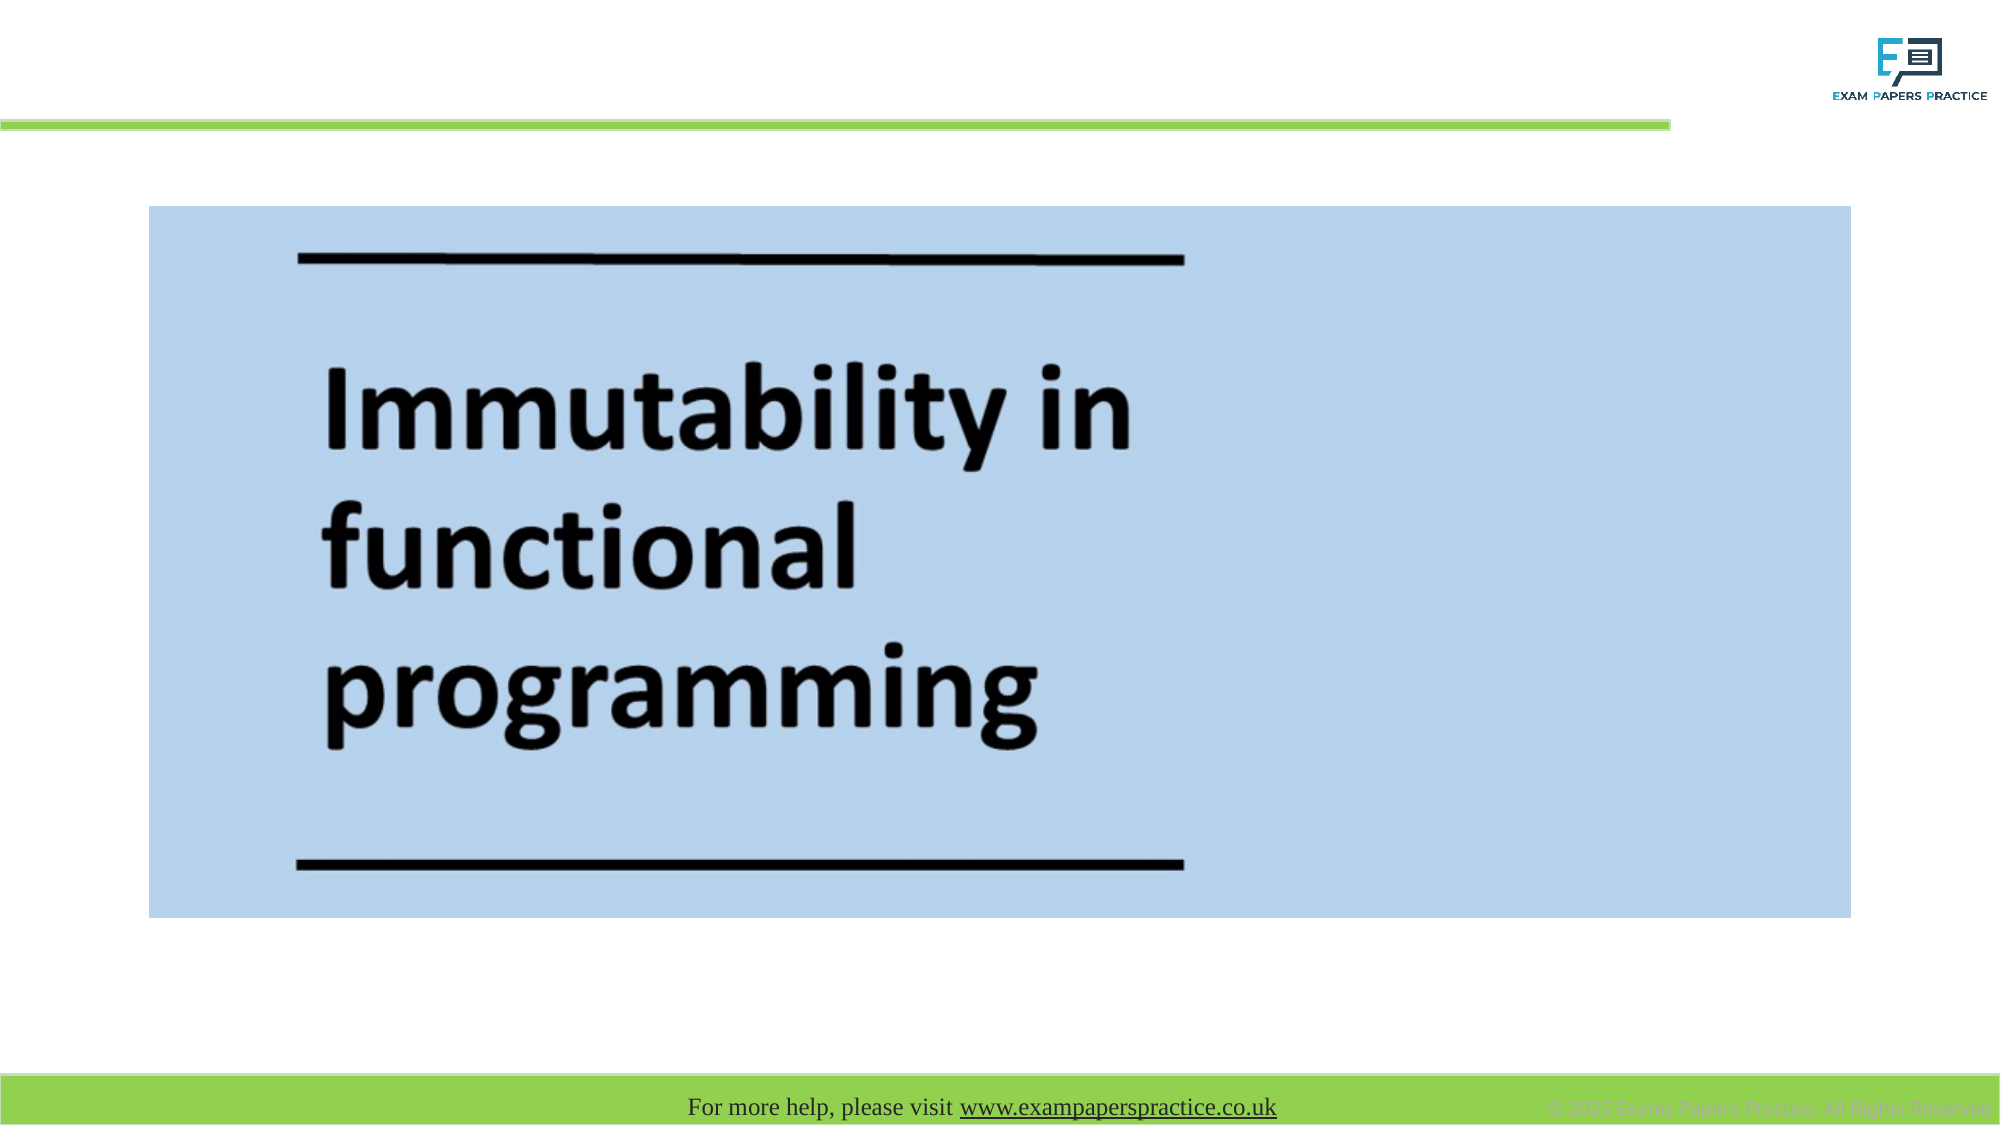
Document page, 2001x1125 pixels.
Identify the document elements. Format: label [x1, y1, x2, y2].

picture [149, 206, 1851, 918]
